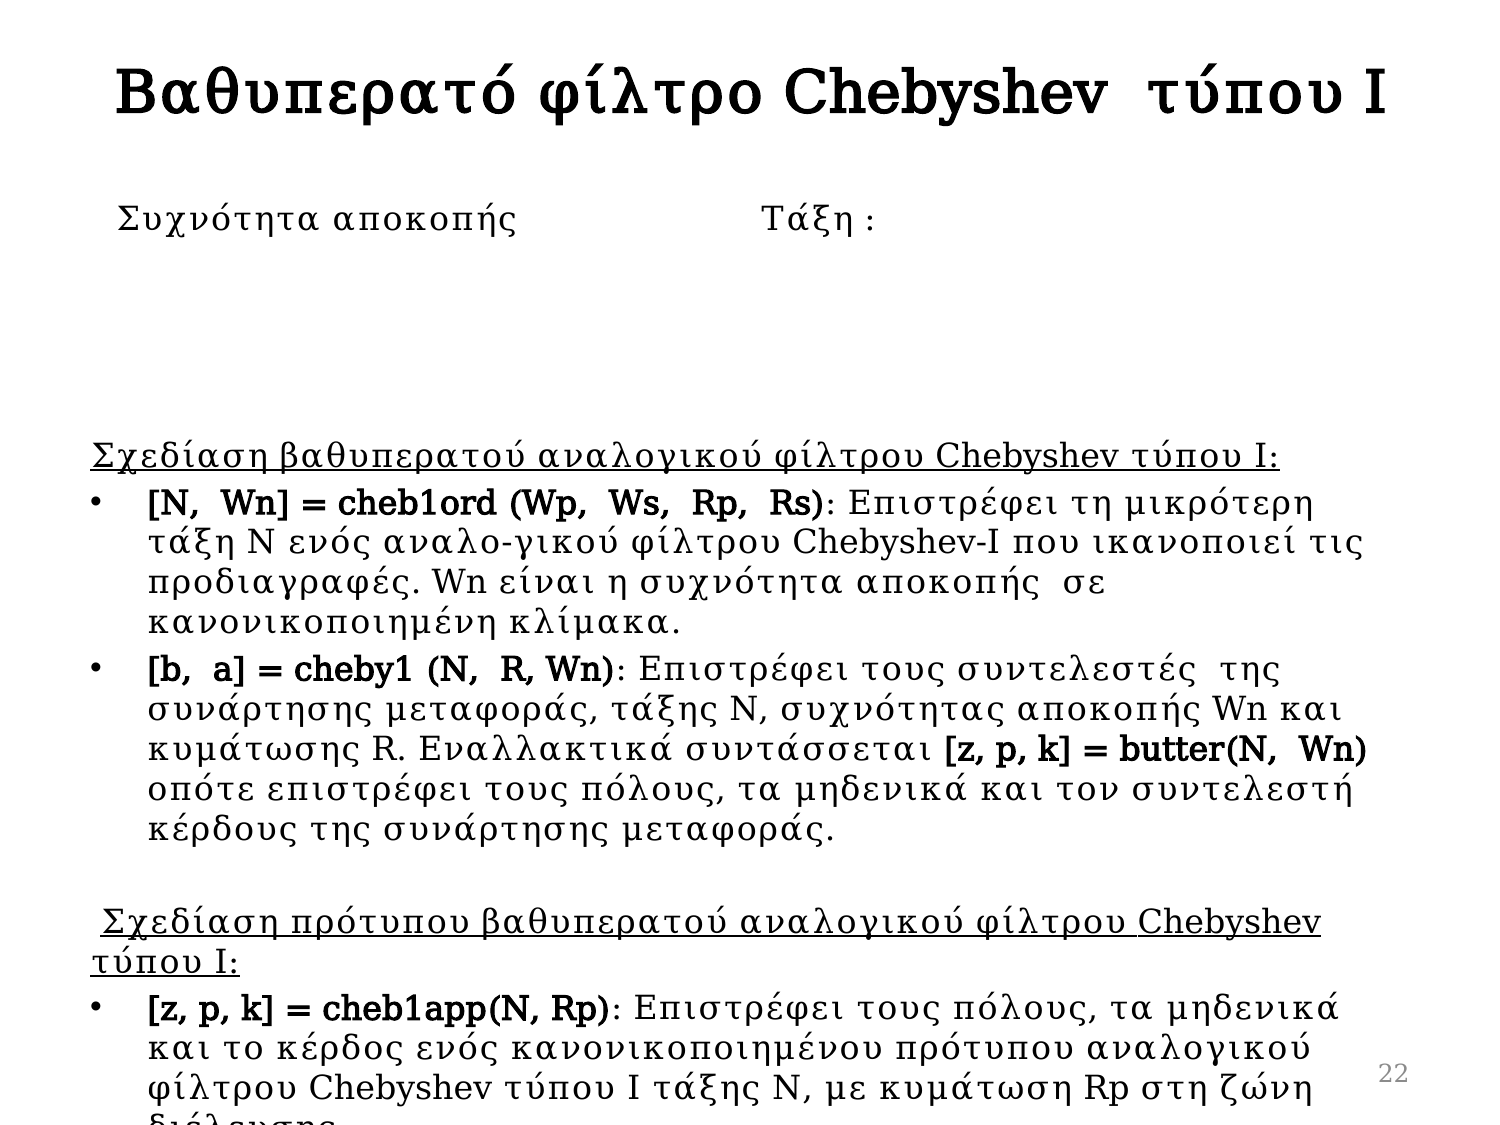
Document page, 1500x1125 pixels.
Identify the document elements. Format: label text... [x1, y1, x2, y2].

title Βαθυπερατό φίλτρο Chebyshev τύπου I [75, 19, 1425, 159]
slide_number 22 [1222, 1042, 1425, 1103]
